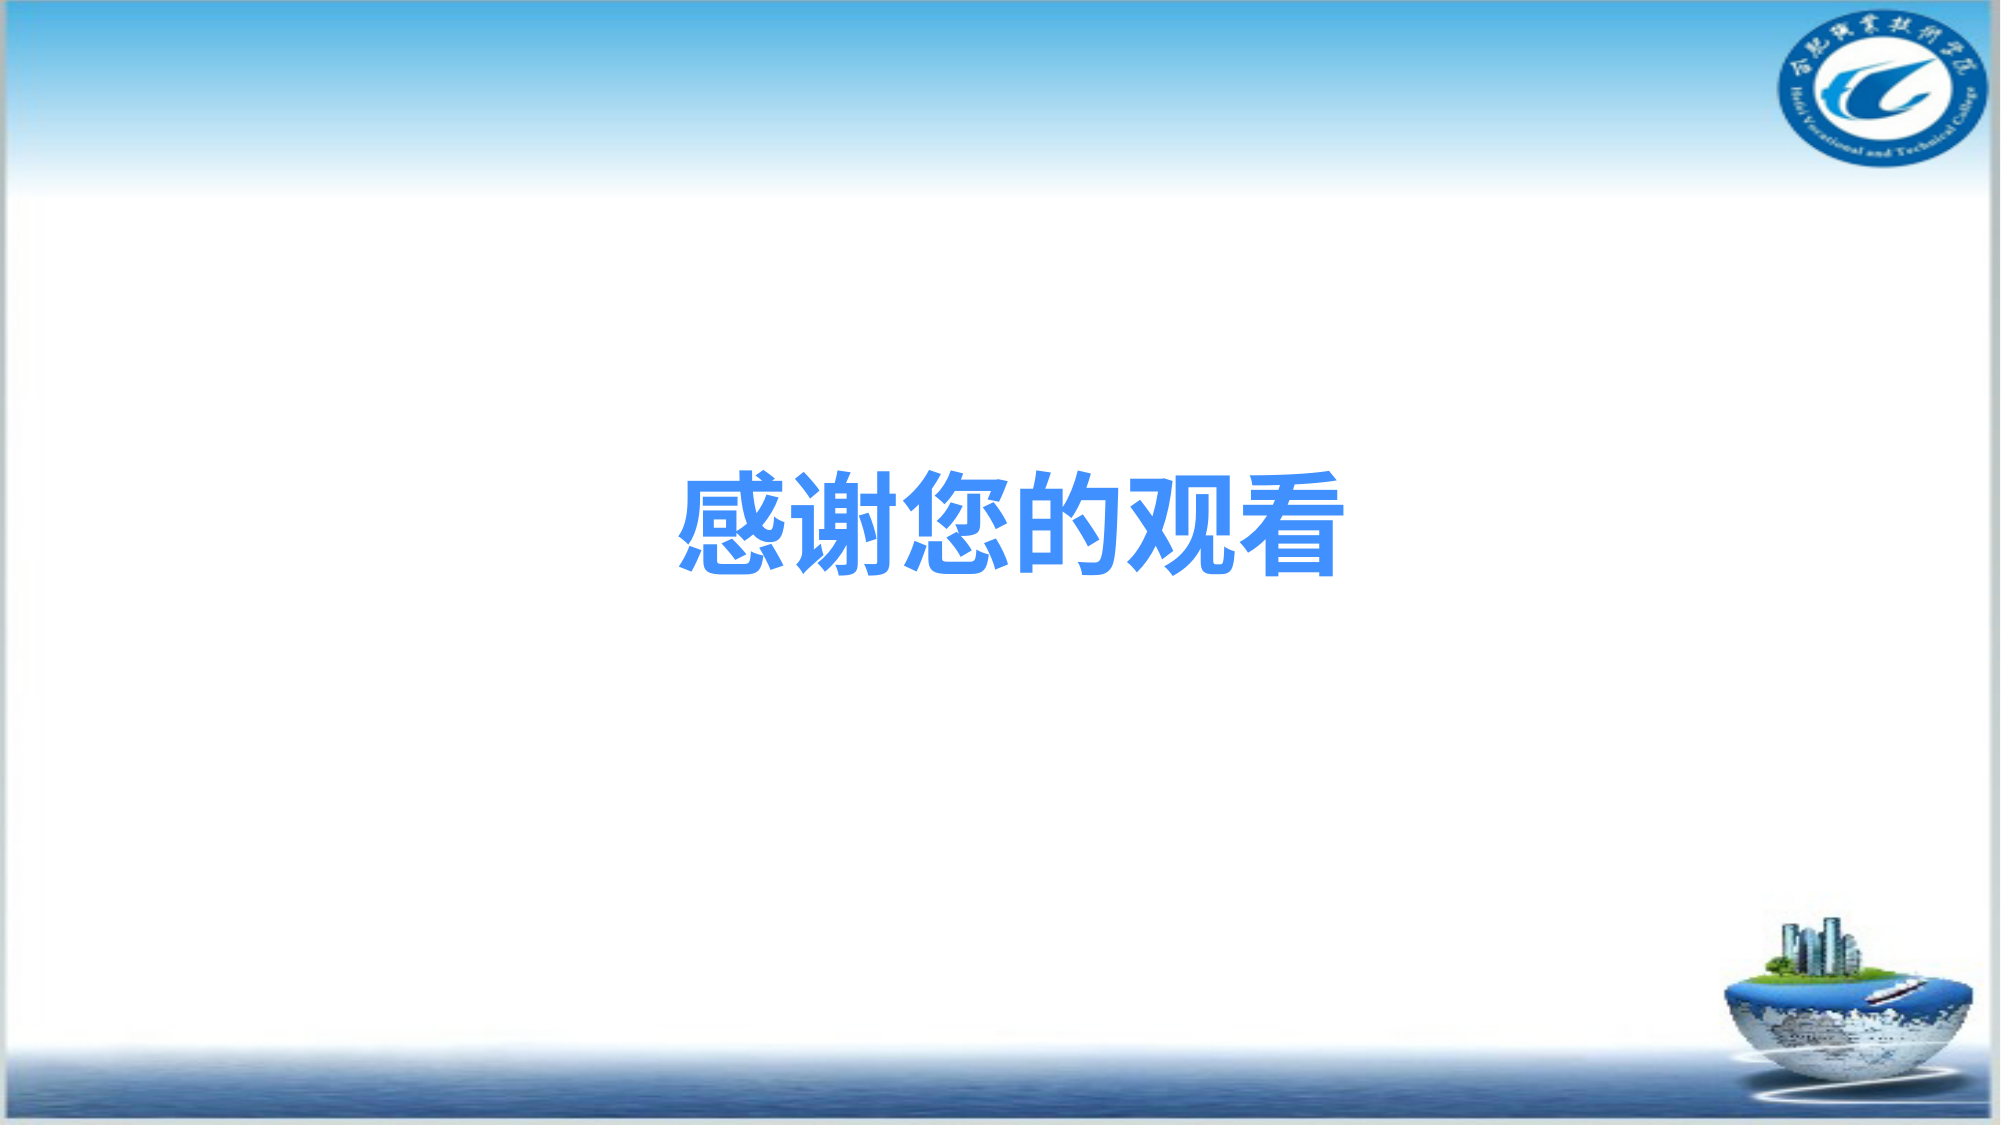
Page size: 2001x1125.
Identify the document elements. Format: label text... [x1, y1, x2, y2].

text_box 感谢您的观看 [660, 446, 1527, 596]
picture [0, 0, 2001, 1125]
